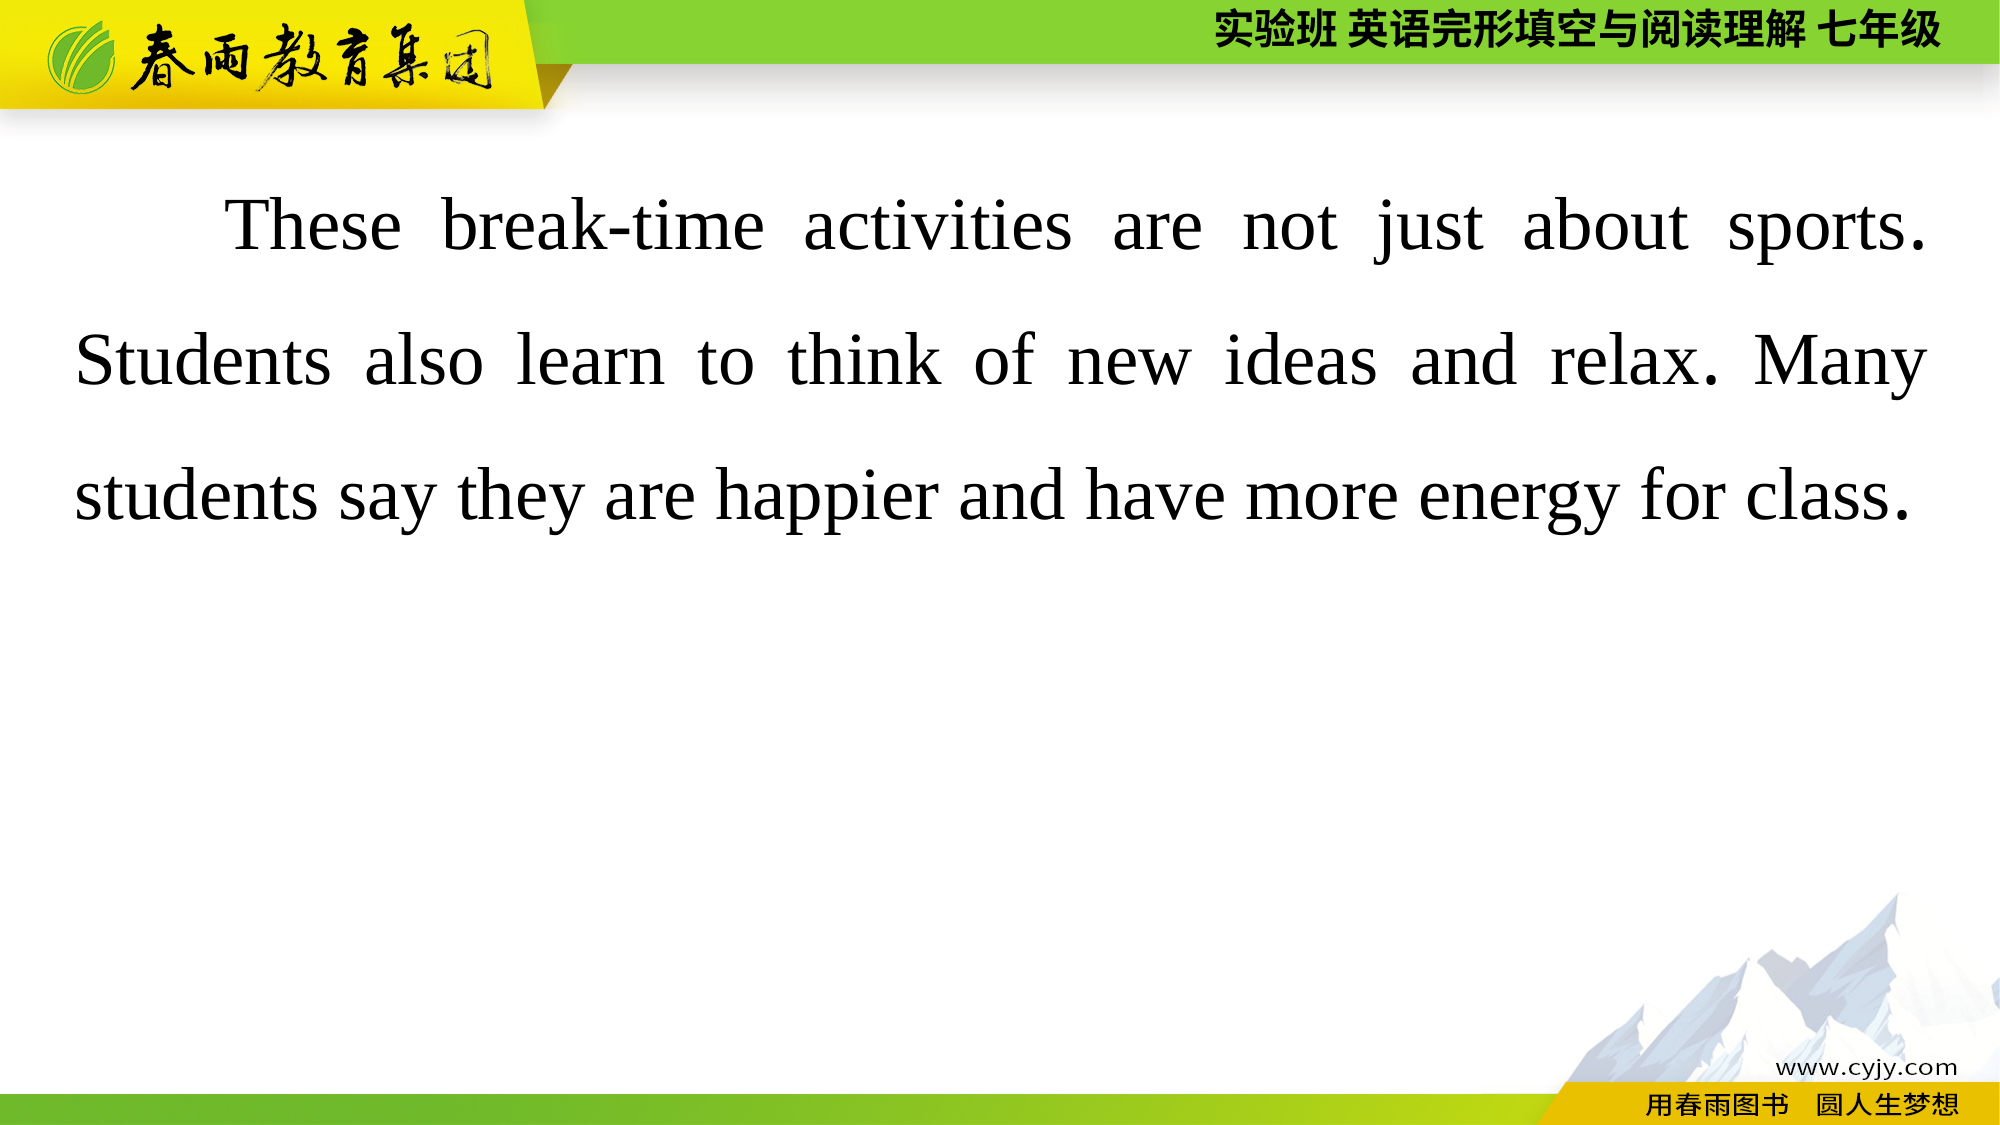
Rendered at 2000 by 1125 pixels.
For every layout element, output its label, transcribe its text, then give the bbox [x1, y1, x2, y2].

picture [0, 0, 2000, 1125]
list These break-time activities are not just about sports. Students also learn to think of new ideas and relax. Many students say they are happier and have more energy for class. [59, 122, 1944, 666]
